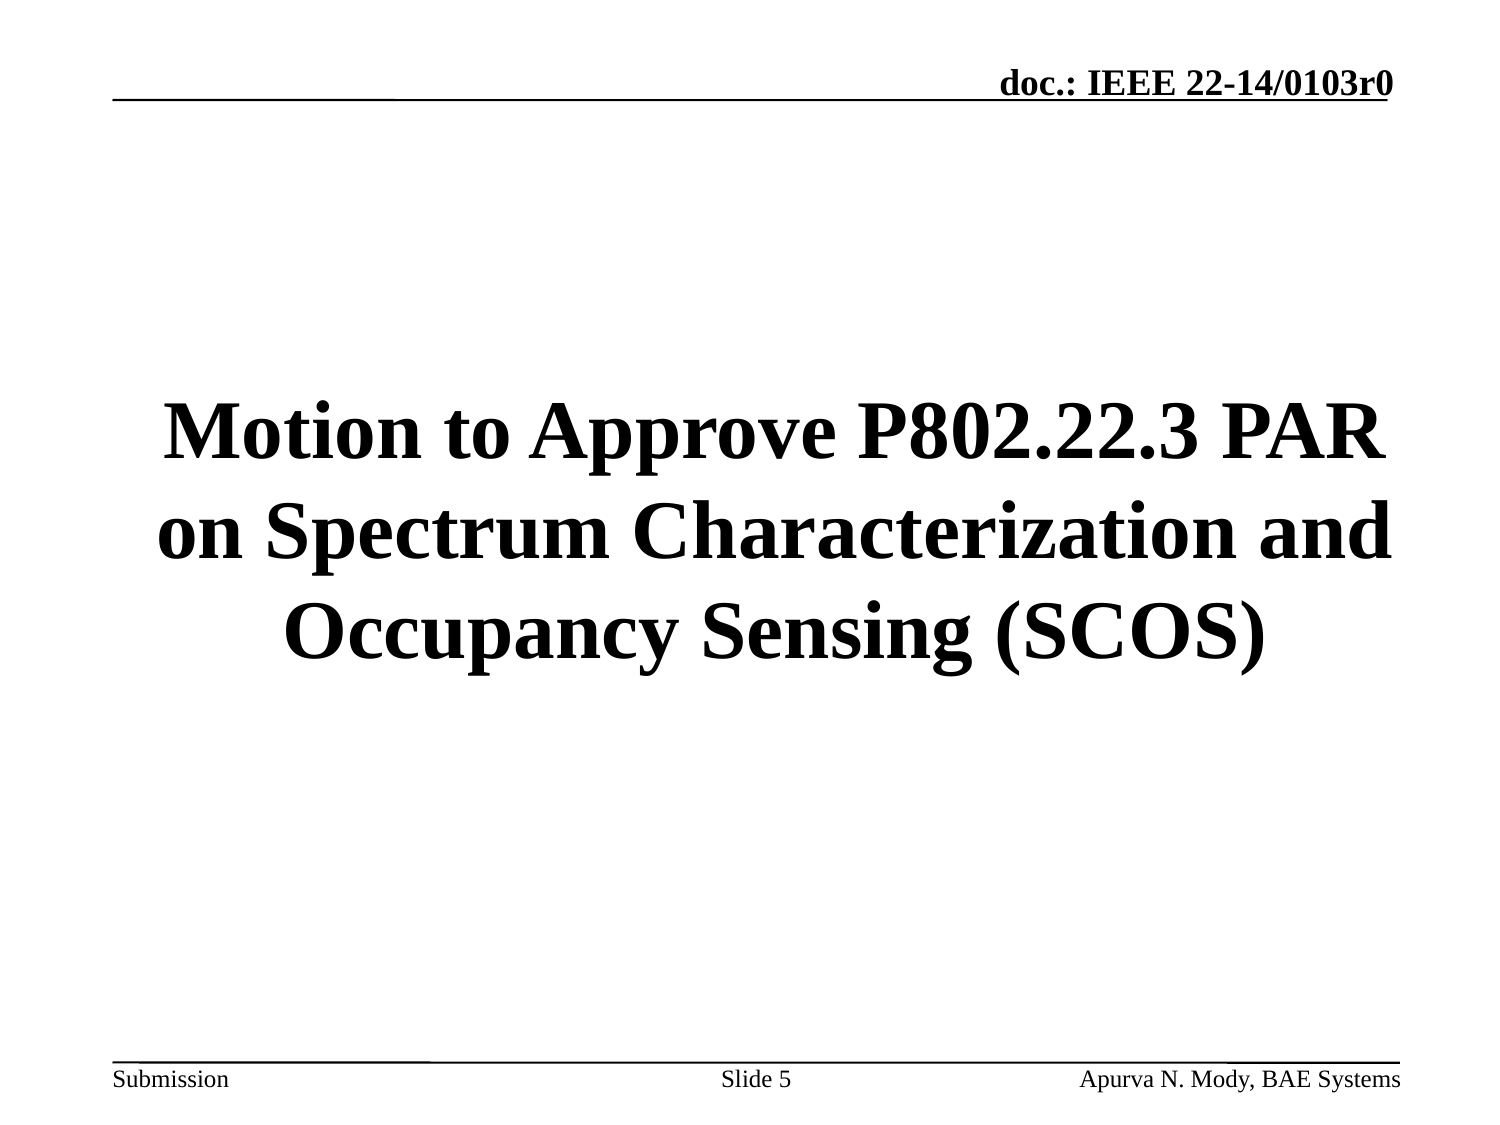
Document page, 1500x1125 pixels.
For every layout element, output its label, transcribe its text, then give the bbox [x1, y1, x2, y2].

slide_number Slide 5 [712, 1061, 800, 1123]
footer Apurva N. Mody, BAE Systems [902, 1061, 1402, 1093]
title Motion to Approve P802.22.3 PAR on Spectrum Characterization and Occupancy Sensing (SCOS) [99, 362, 1451, 688]
